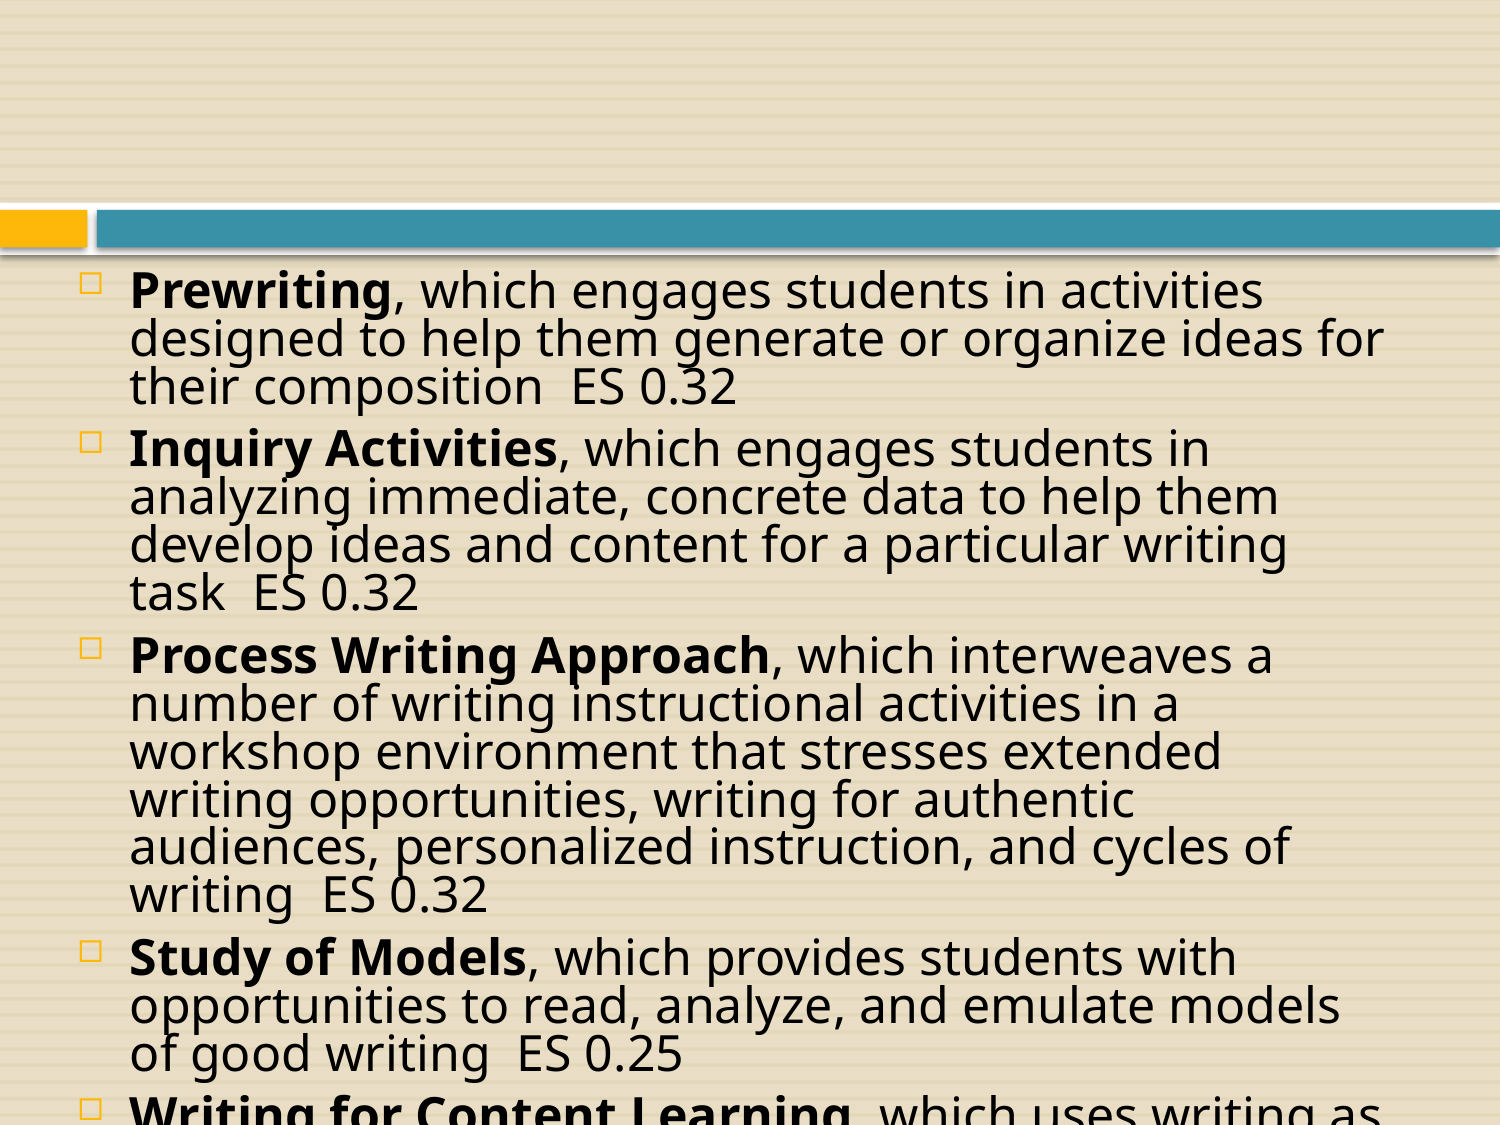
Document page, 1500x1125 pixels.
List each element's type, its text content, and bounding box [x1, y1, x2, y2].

list Prewriting, which engages students in activities designed to help them generate or organize ideas for their composition ES 0.32 Inquiry Activities, which engages students in analyzing immediate, concrete data to help them develop ideas and content for a particular writing task ES 0.32 Process Writing Approach, which interweaves a number of writing instructional activities in a workshop environment that stresses extended writing opportunities, writing for authentic audiences, personalized instruction, and cycles of writing ES 0.32 Study of Models, which provides students with opportunities to read, analyze, and emulate models of good writing ES 0.25 Writing for Content Learning, which uses writing as a tool for learning content material ES 0.23 [62, 262, 1413, 1006]
